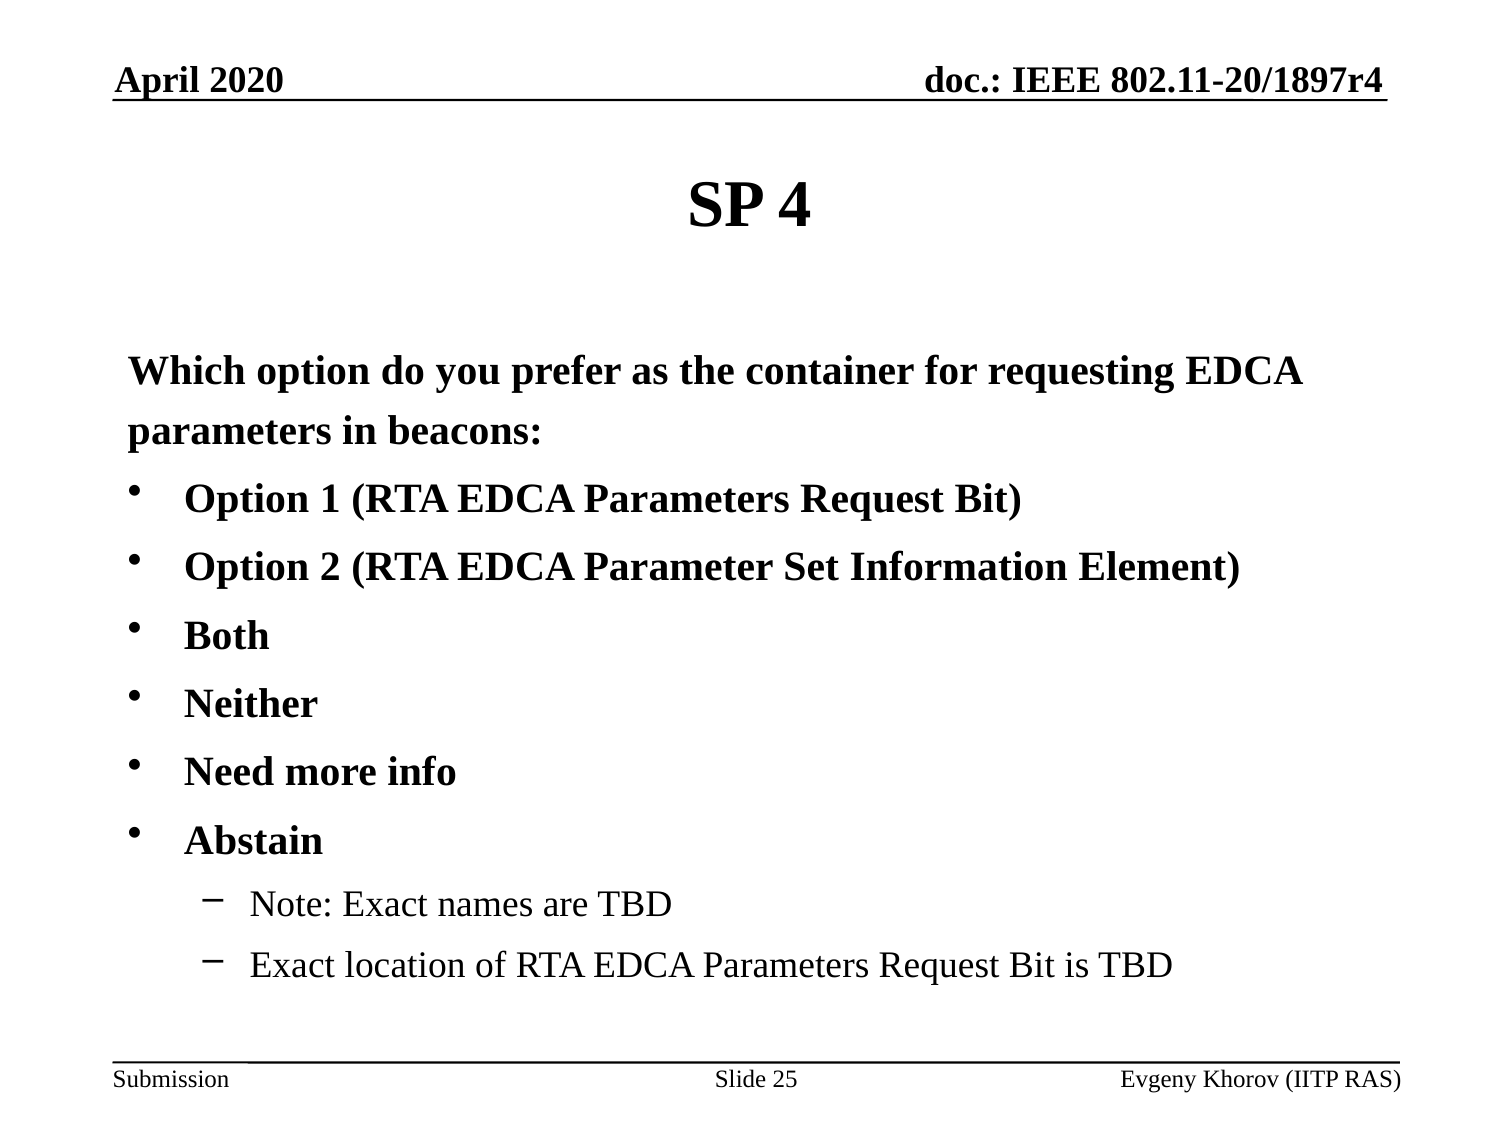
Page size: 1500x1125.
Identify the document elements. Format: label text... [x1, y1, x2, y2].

list Which option do you prefer as the container for requesting EDCA parameters in beacons: Option 1 (RTA EDCA Parameters Request Bit) Option 2 (RTA EDCA Parameter Set Information Element) Both Neither Need more info Abstain Note: Exact names are TBD Exact location of RTA EDCA Parameters Request Bit is TBD [112, 324, 1388, 1001]
footer Evgeny Khorov (IITP RAS) [949, 1061, 1402, 1093]
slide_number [114, 54, 286, 101]
title SP 4 [112, 112, 1388, 288]
slide_number Slide 25 [712, 1061, 800, 1093]
